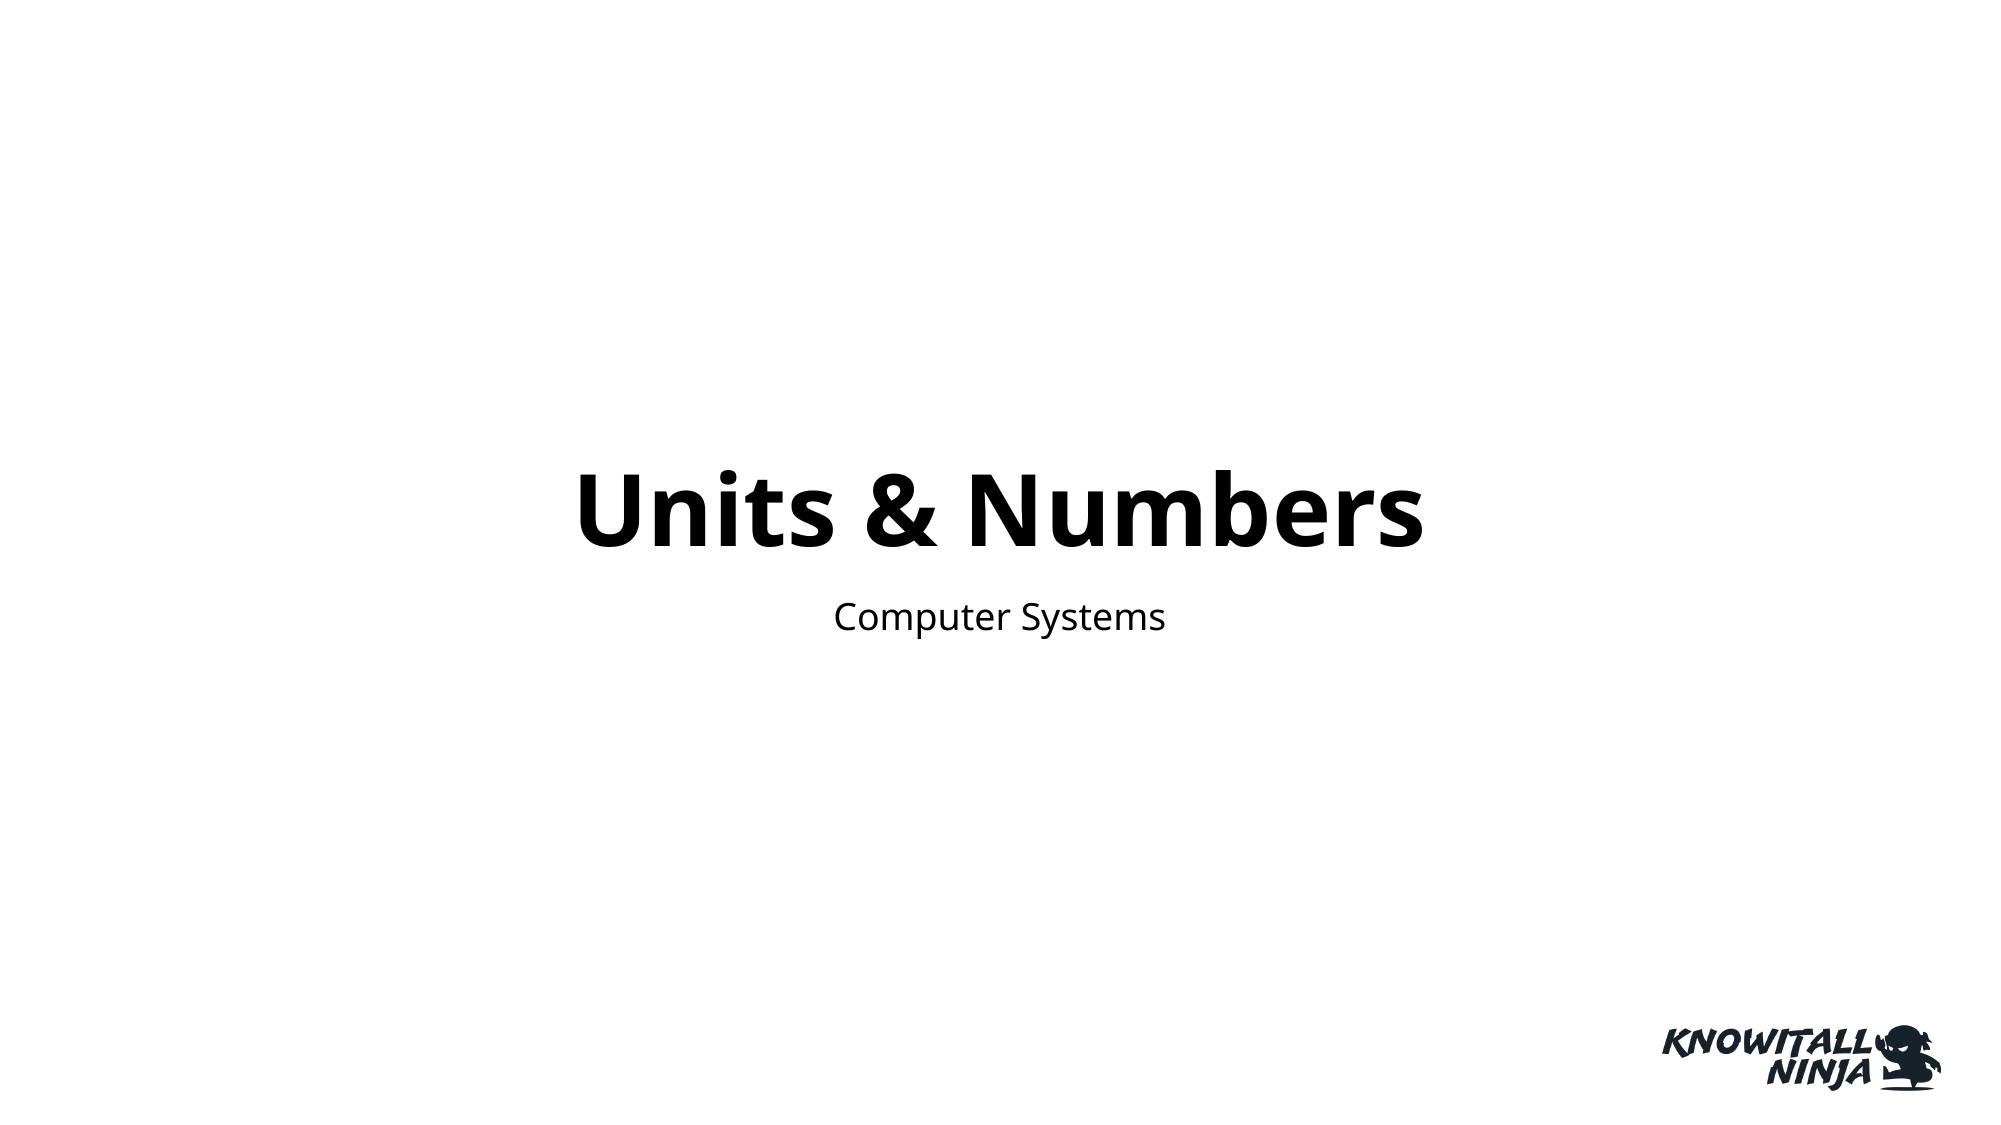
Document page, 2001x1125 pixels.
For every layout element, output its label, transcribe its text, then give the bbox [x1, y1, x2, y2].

title Units & Numbers [249, 184, 1750, 576]
subtitle Computer Systems [249, 590, 1750, 863]
picture [1662, 1025, 1941, 1091]
